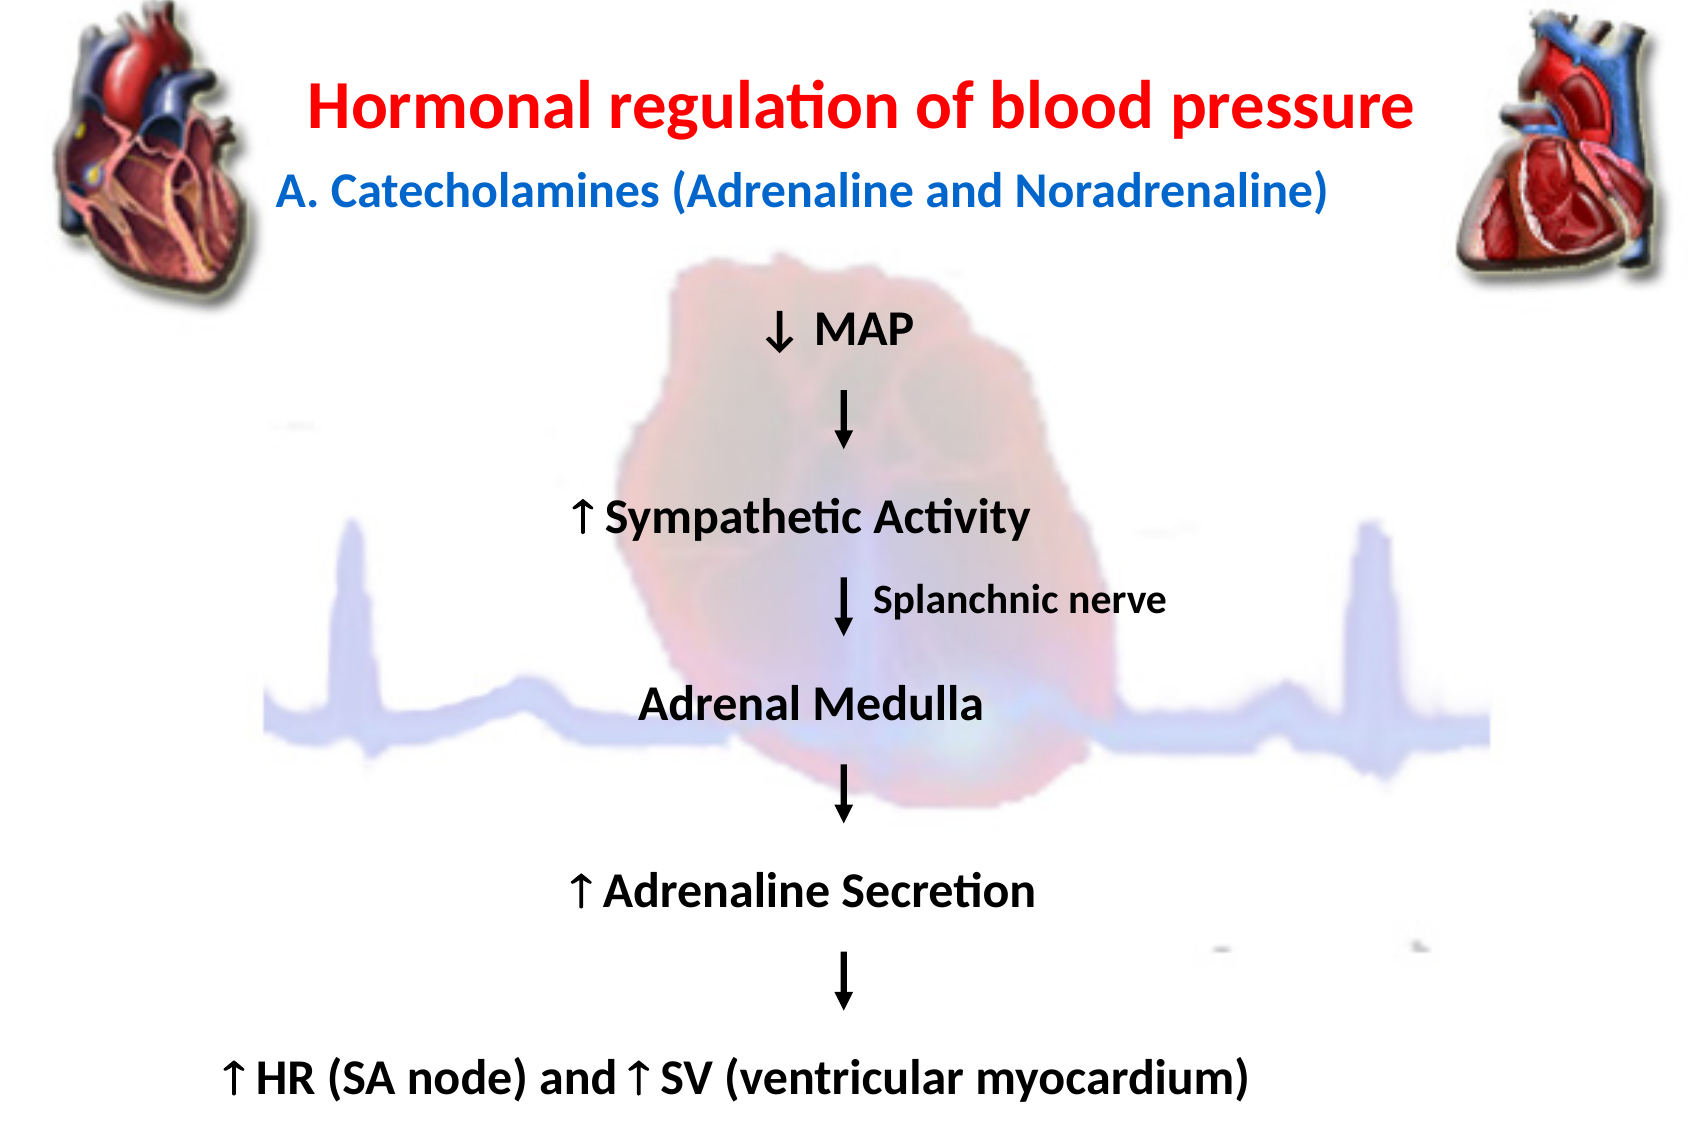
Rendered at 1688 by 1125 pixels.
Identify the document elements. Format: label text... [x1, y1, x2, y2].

text_box ↓ MAP [742, 288, 930, 364]
text_box  Adrenaline Secretion [556, 850, 1052, 925]
text_box [837, 577, 850, 637]
text_box  HR (SA node) and  SV (ventricular myocardium) [209, 1037, 1266, 1113]
text_box A. Catecholamines (Adrenaline and Noradrenaline) [260, 150, 1345, 225]
text_box Adrenal Medulla [623, 662, 1000, 738]
text_box  Sympathetic Activity [558, 475, 1046, 551]
text_box [837, 951, 850, 1011]
text_box Splanchnic nerve [858, 564, 1183, 630]
text_box Hormonal regulation of blood pressure [131, 52, 1594, 150]
picture [0, 0, 1688, 1125]
text_box [837, 764, 850, 824]
text_box [837, 390, 850, 450]
